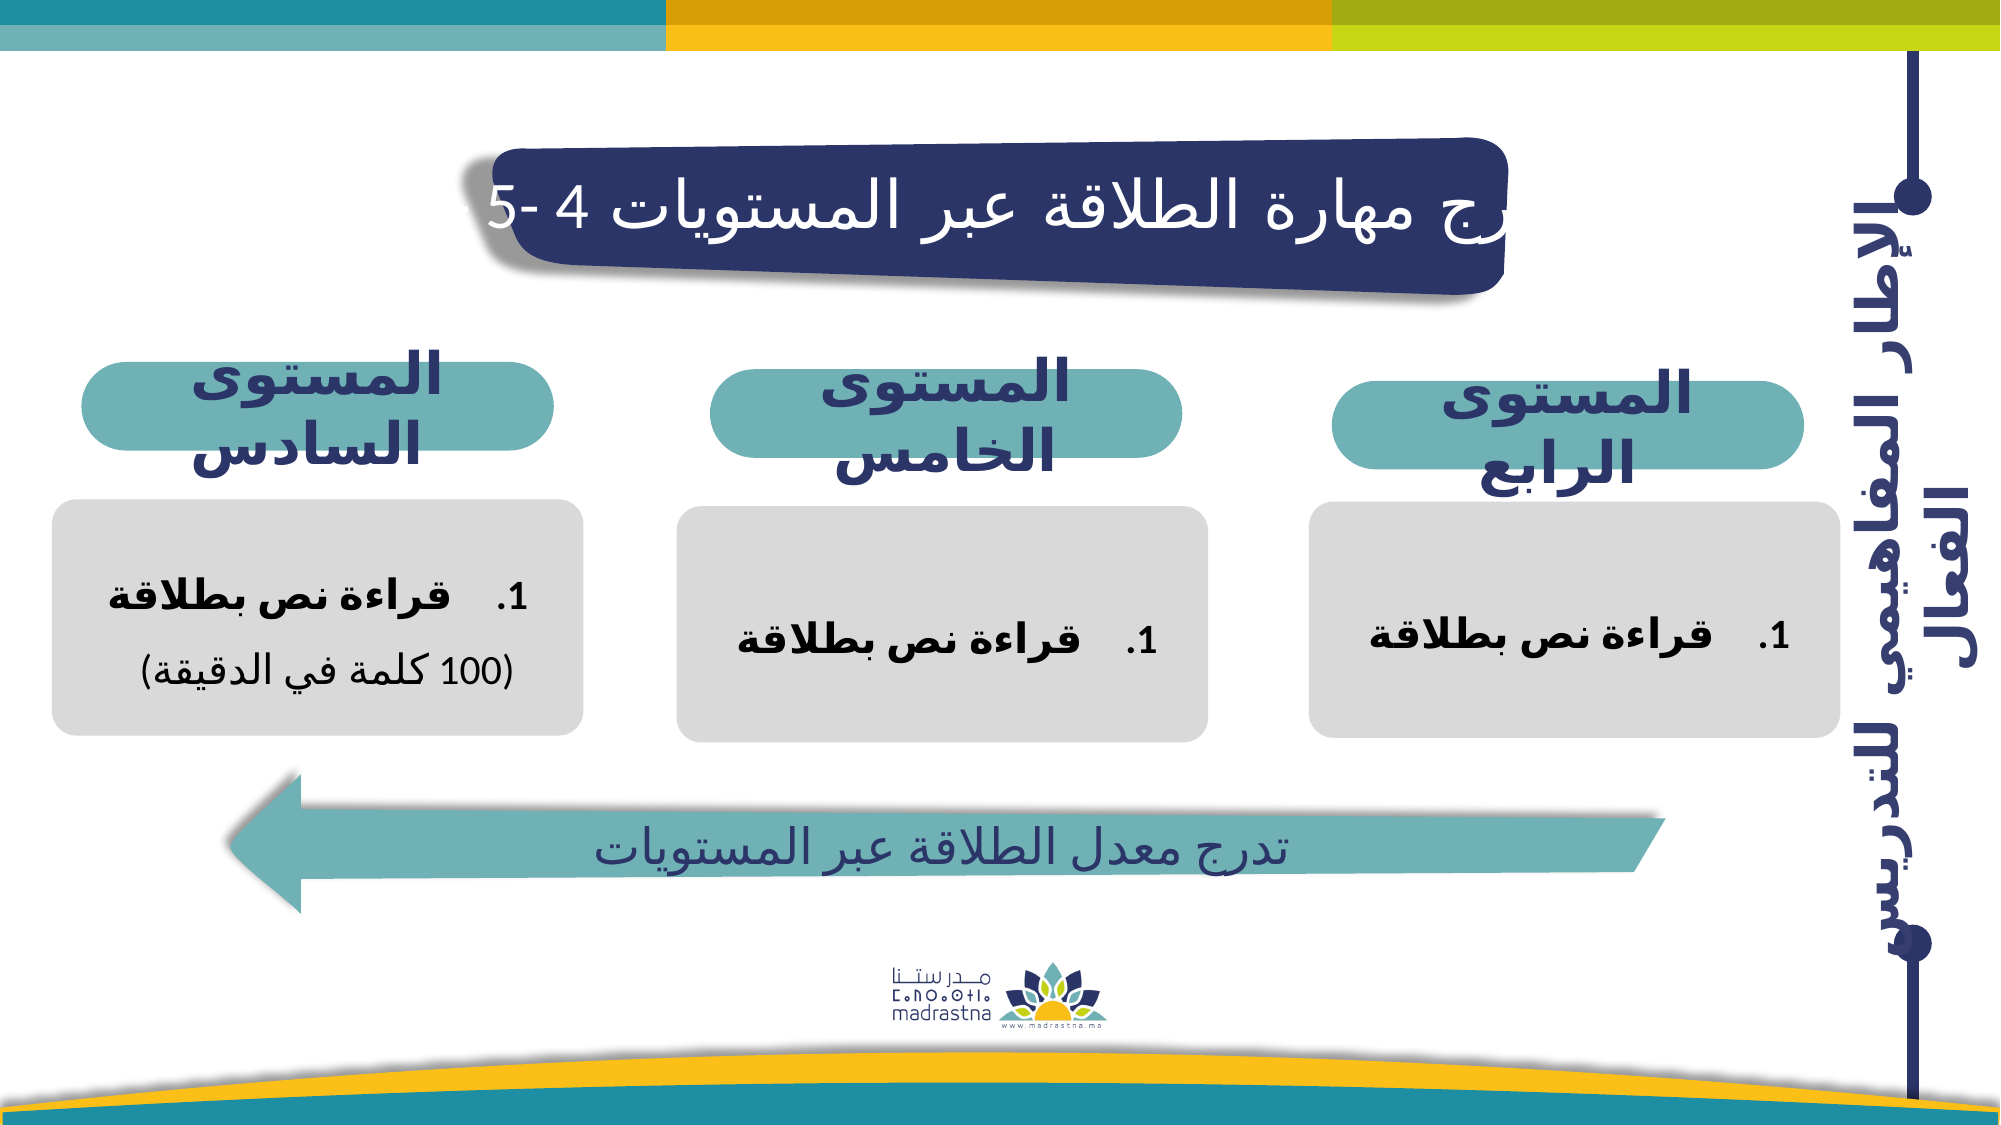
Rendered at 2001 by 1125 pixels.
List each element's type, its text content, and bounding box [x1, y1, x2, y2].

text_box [1894, 52, 1931, 215]
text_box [335, 101, 1665, 298]
text_box المستوى الرابع [1330, 379, 1806, 471]
text_box قراءة نص بطلاقة (100 كلمة في الدقيقة) [50, 498, 585, 737]
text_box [1894, 925, 1931, 1052]
text_box المستوى الخامس [708, 368, 1184, 459]
text_box قراءة نص بطلاقة [1307, 500, 1842, 739]
text_box المستوى السادس [80, 360, 555, 452]
text_box تدرج معدل الطلاقة عبر المستويات [229, 771, 1668, 917]
text_box قراءة نص بطلاقة [675, 505, 1210, 744]
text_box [0, 0, 2000, 52]
text_box الإطار المفاهيمي للتدريس الفعال [1832, 136, 1988, 1021]
picture [893, 962, 1107, 1028]
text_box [0, 1052, 2000, 1125]
